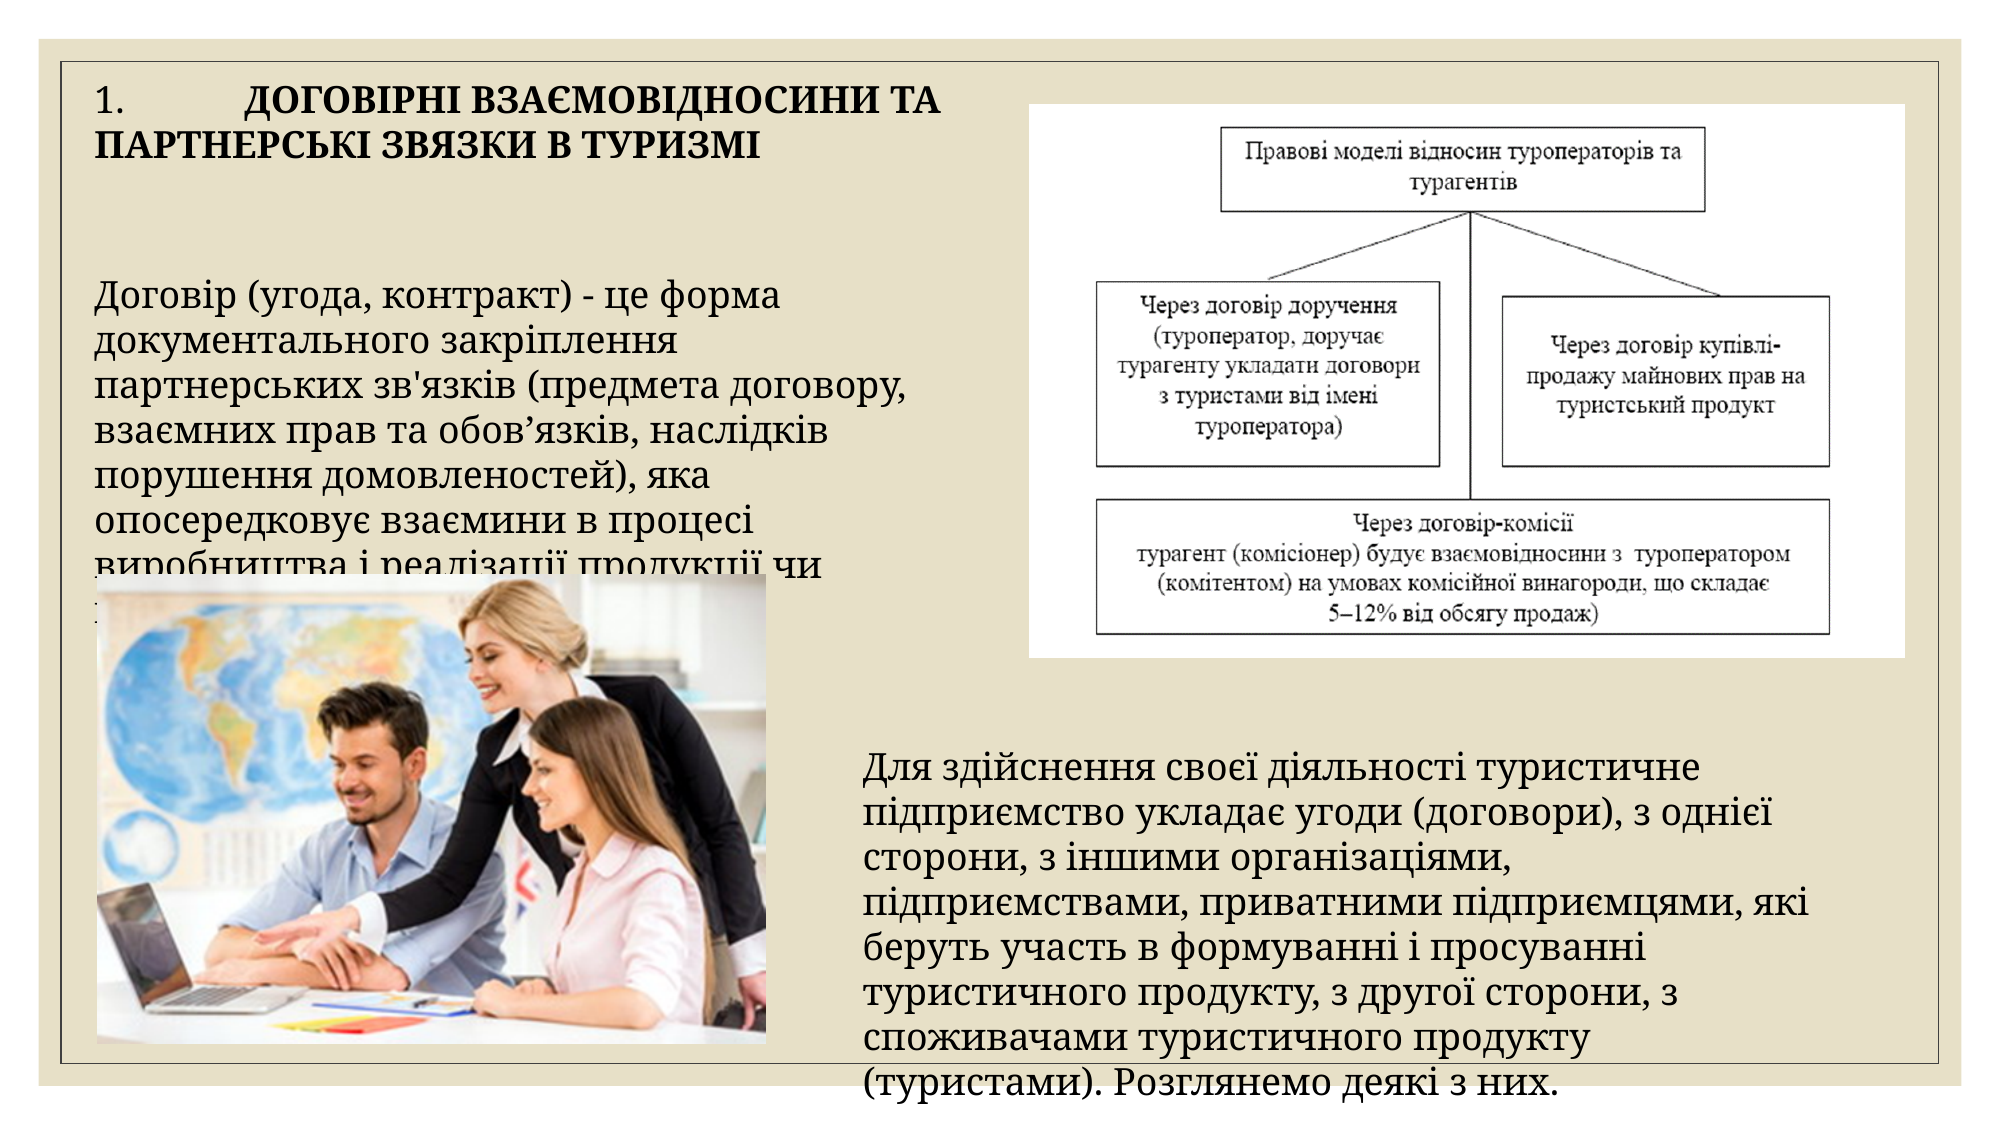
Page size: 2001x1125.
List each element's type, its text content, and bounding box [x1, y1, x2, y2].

text_box 1. ДОГОВІРНІ ВЗАЄМОВІДНОСИНИ ТА ПАРТНЕРСЬКІ ЗВЯЗКИ В ТУРИЗМІ [79, 68, 1080, 174]
text_box Договір (угода, контракт) - це форма документального закріплення партнерських зв'язків (предмета договору, взаємних прав та обов’язків, наслідків порушення домовленостей), яка опосередковує взаємини в процесі виробництва і реалізації продукції чи надання різноманітних послуг. [79, 263, 971, 639]
text_box Для здійснення своєї діяльності туристичне підприємство укладає угоди (договори), з однієї сторони, з іншими організаціями, підприємствами, приватними підприємцями, які беруть участь в формуванні і просуванні туристичного продукту, з другої сторони, з споживачами туристичного продукту (туристами). Розглянемо деякі з них. [847, 735, 1848, 1111]
picture [1029, 104, 1905, 658]
picture [97, 574, 766, 1044]
